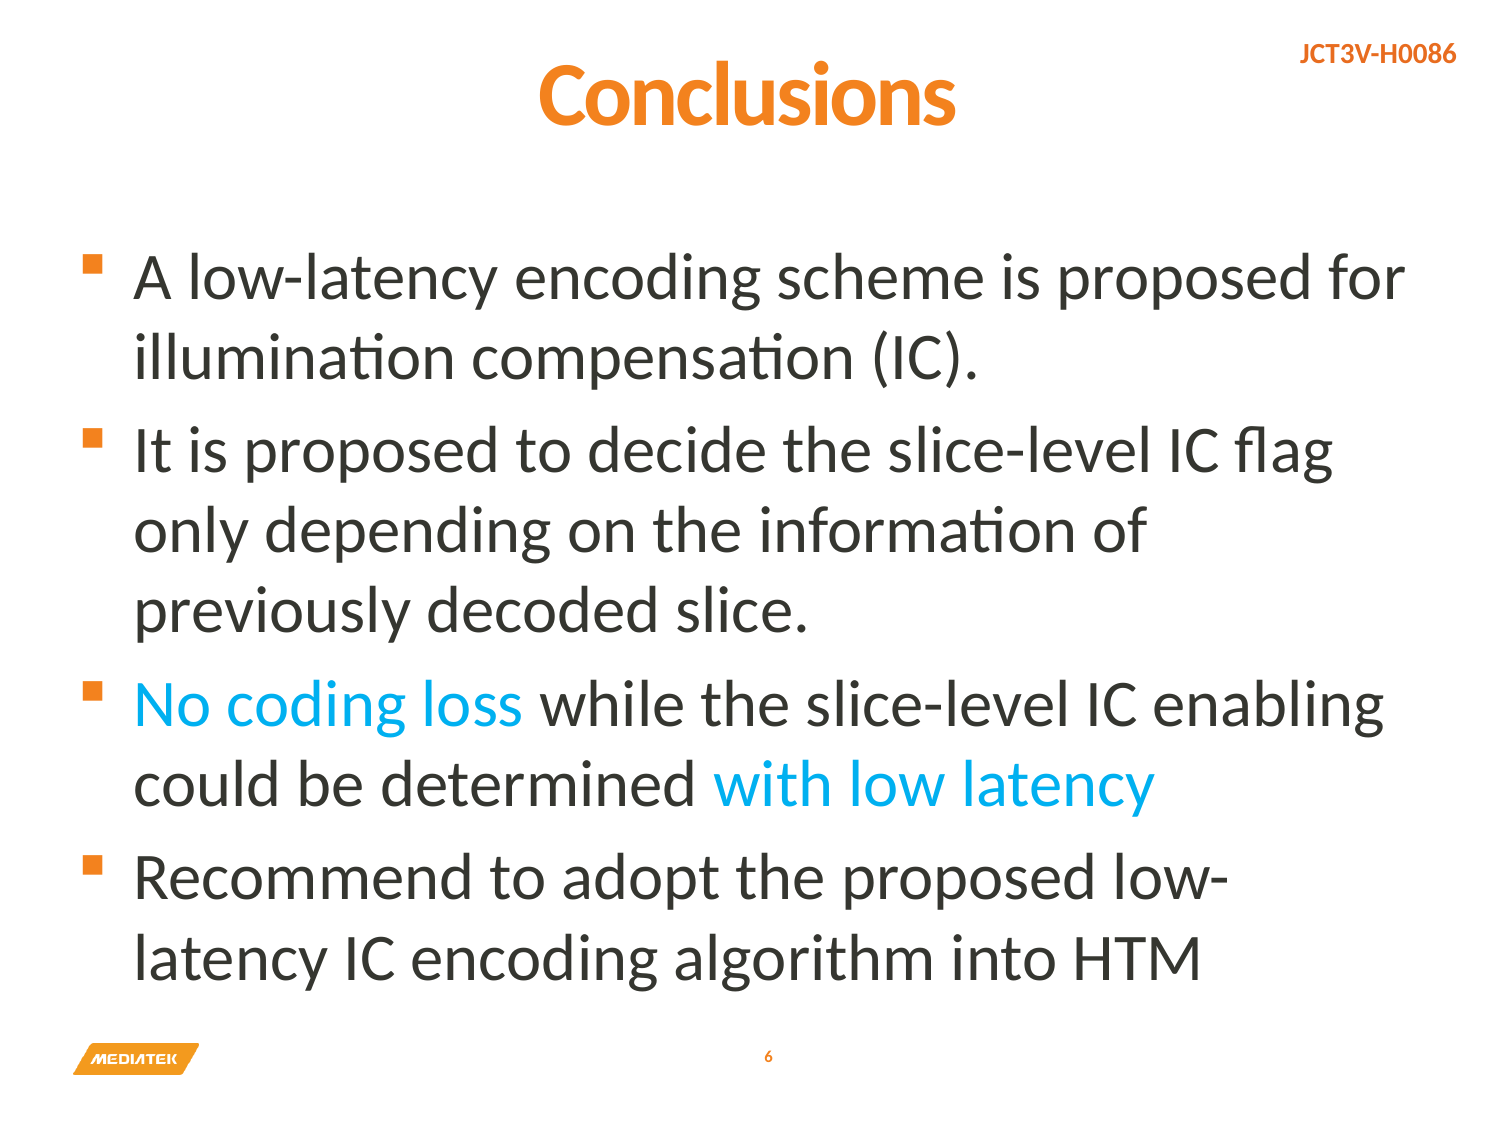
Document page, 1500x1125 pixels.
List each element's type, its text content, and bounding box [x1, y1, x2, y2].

title Conclusions [87, 47, 1410, 200]
list A low-latency encoding scheme is proposed for illumination compensation (IC). It is proposed to decide the slice-level IC flag only depending on the information of previously decoded slice. No coding loss while the slice-level IC enabling could be determined with low latency Recommend to adopt the proposed low-latency IC encoding algorithm into HTM [62, 224, 1424, 1050]
slide_number 6 [711, 1022, 788, 1089]
picture [73, 1050, 199, 1075]
